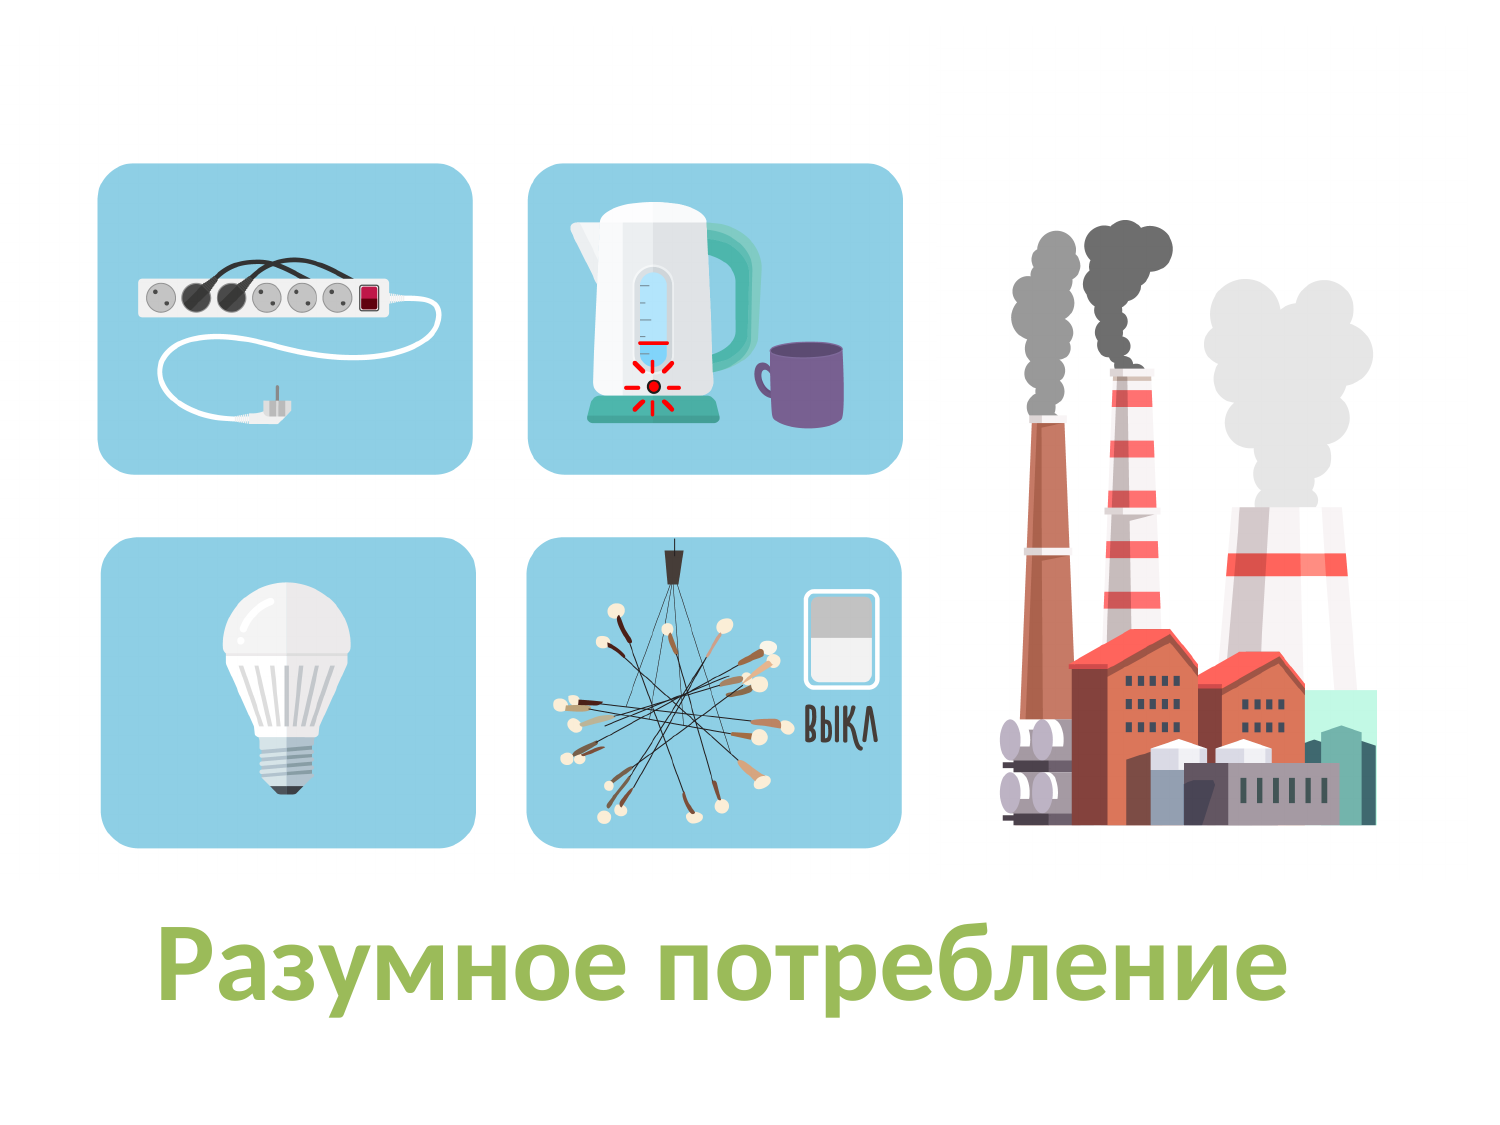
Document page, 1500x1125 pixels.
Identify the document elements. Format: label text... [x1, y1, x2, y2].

picture [0, 26, 1468, 881]
text_box Разумное потребление [140, 888, 1307, 1031]
